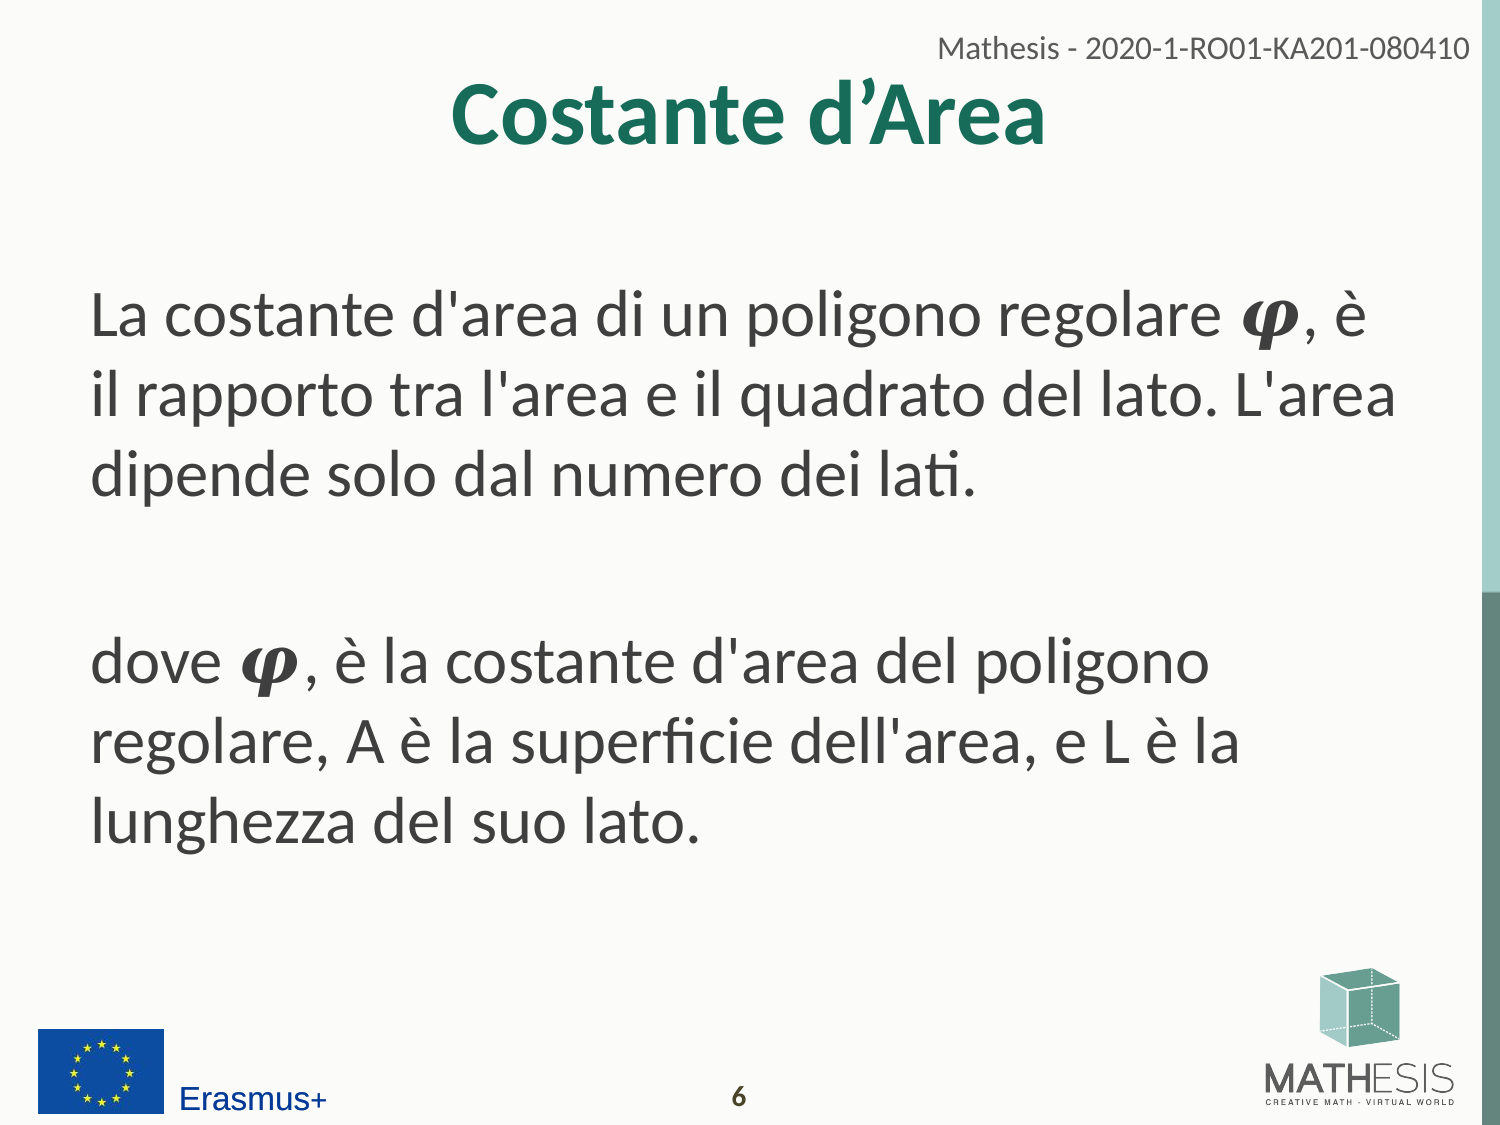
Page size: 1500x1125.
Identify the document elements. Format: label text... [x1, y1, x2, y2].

picture [38, 1029, 164, 1114]
title Costante d’Area [75, 45, 1425, 233]
